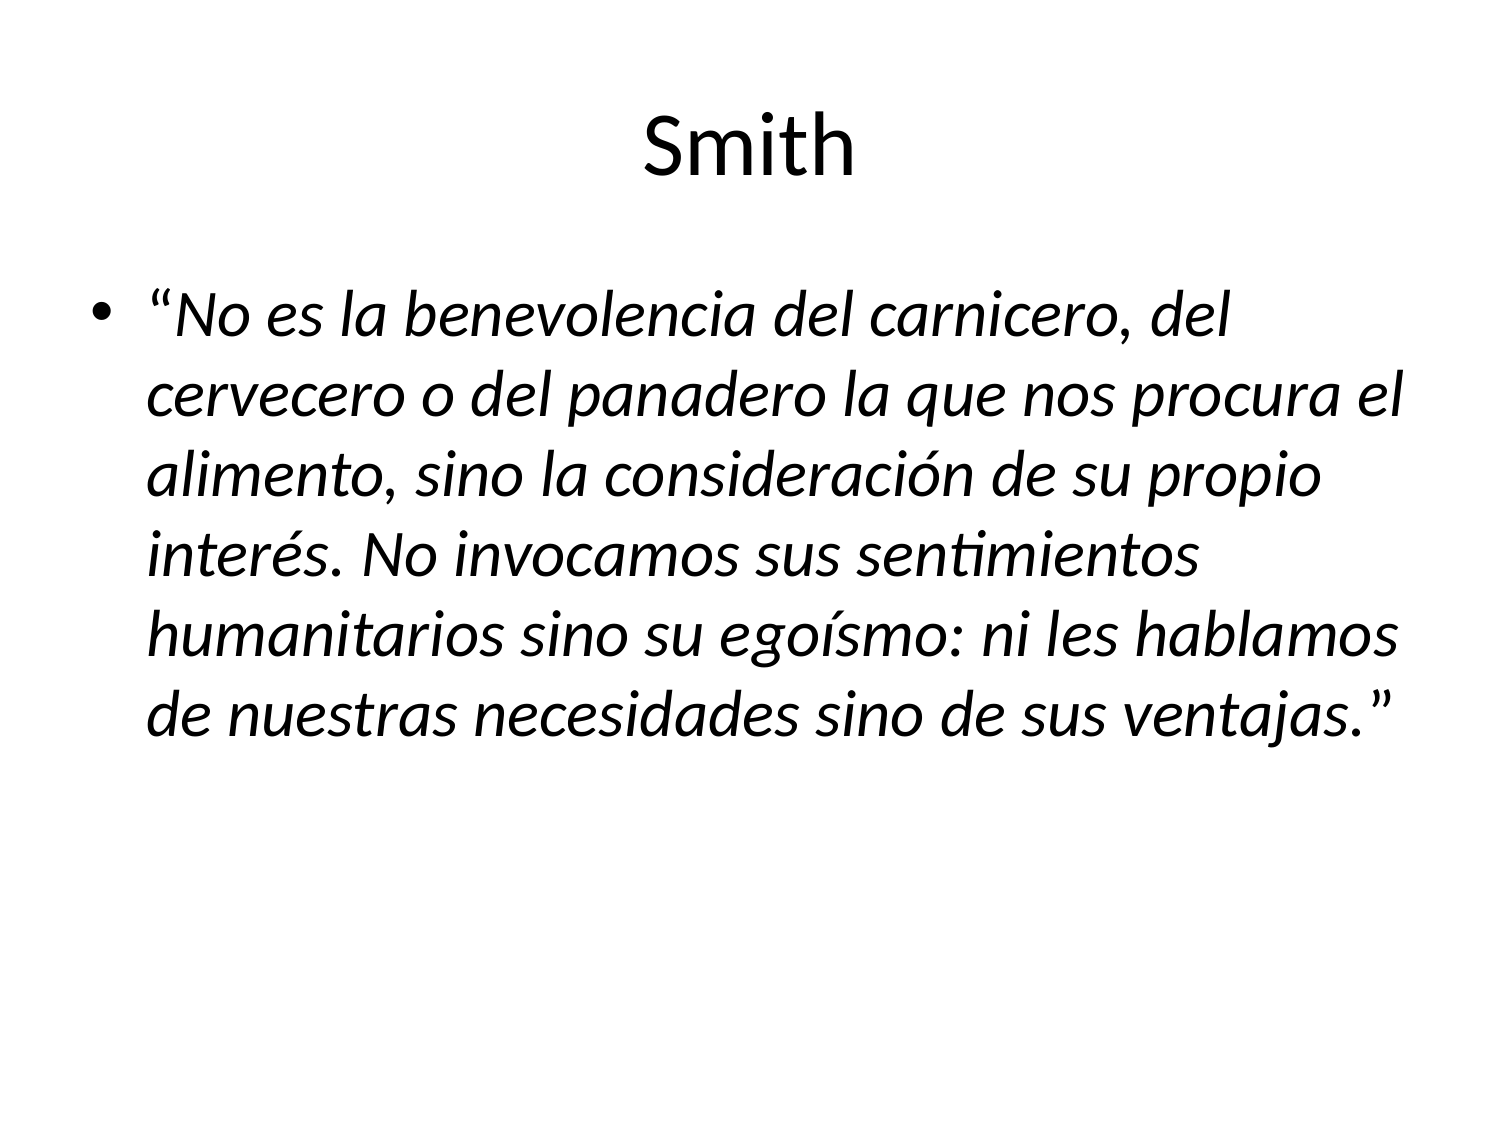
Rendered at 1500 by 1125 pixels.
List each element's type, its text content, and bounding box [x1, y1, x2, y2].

list “No es la benevolencia del carnicero, del cervecero o del panadero la que nos procura el alimento, sino la consideración de su propio interés. No invocamos sus sentimientos humanitarios sino su egoísmo: ni les hablamos de nuestras necesidades sino de sus ventajas.” [75, 262, 1425, 1005]
title Smith [75, 45, 1425, 233]
